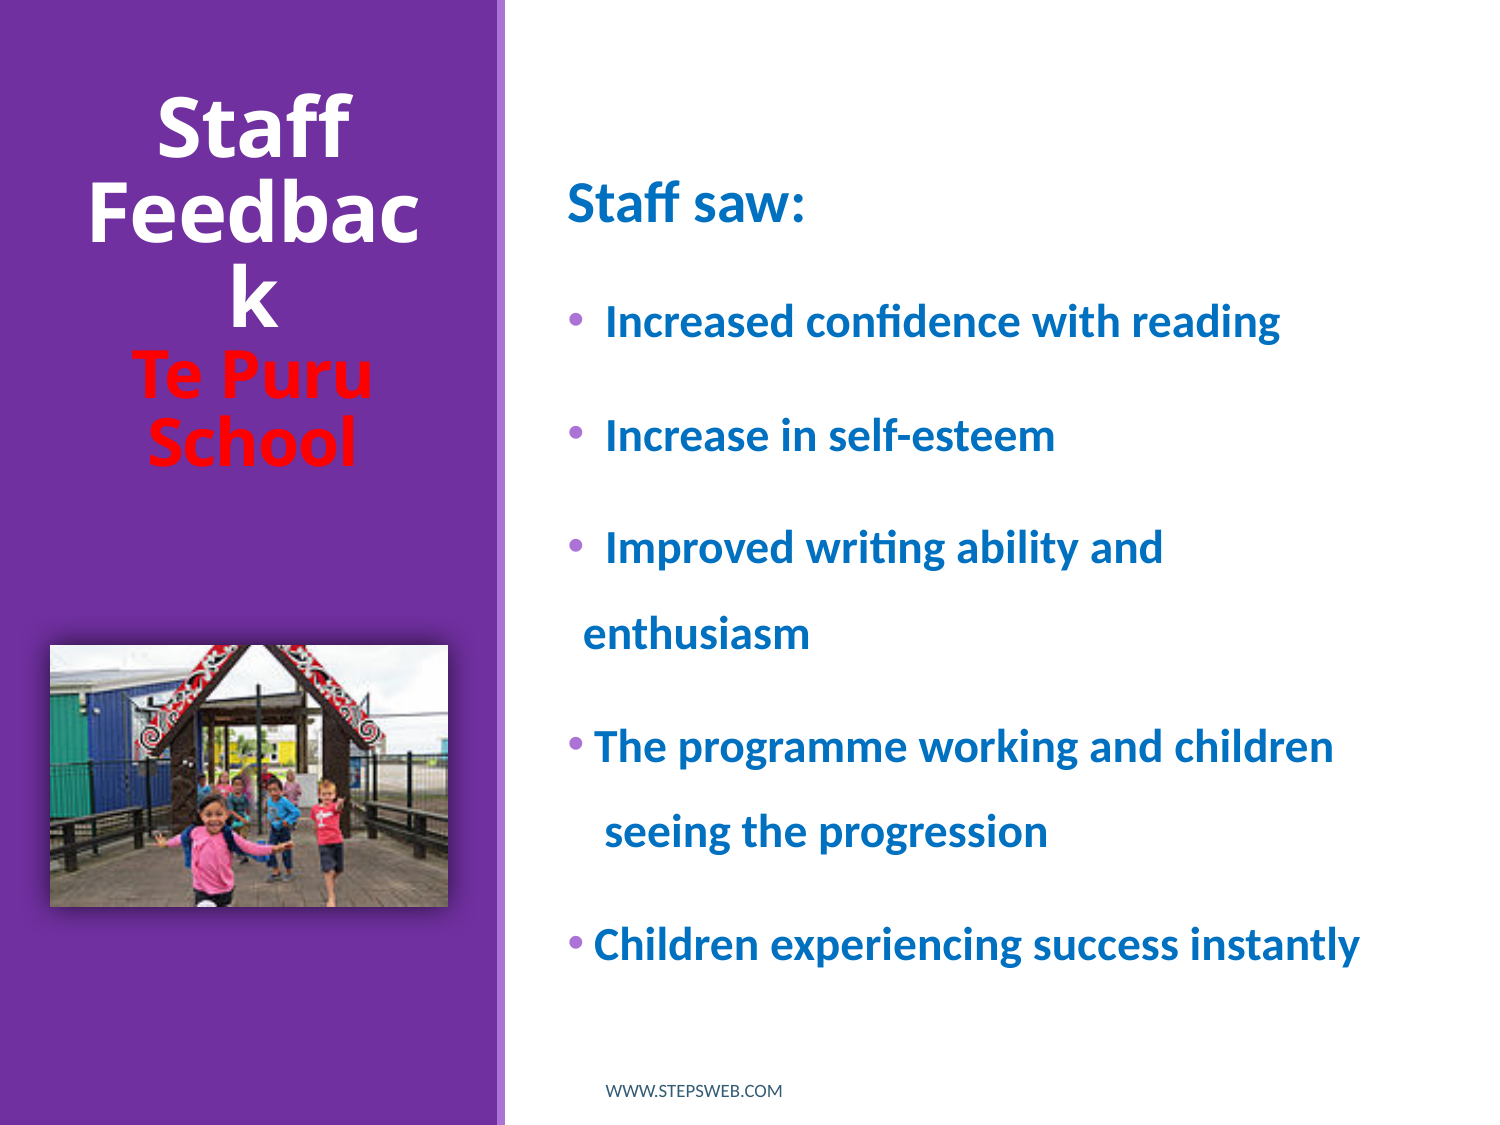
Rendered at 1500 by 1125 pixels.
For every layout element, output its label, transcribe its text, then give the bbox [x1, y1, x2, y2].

footer www.stepsweb.com [590, 1059, 1163, 1120]
title Staff Feedback Te Puru School [56, 97, 451, 473]
picture [50, 644, 448, 908]
list Staff saw: Increased confidence with reading Increase in self-esteem Improved writing ability and enthusiasm The programme working and children seeing the progression Children experiencing success instantly [567, 120, 1390, 983]
